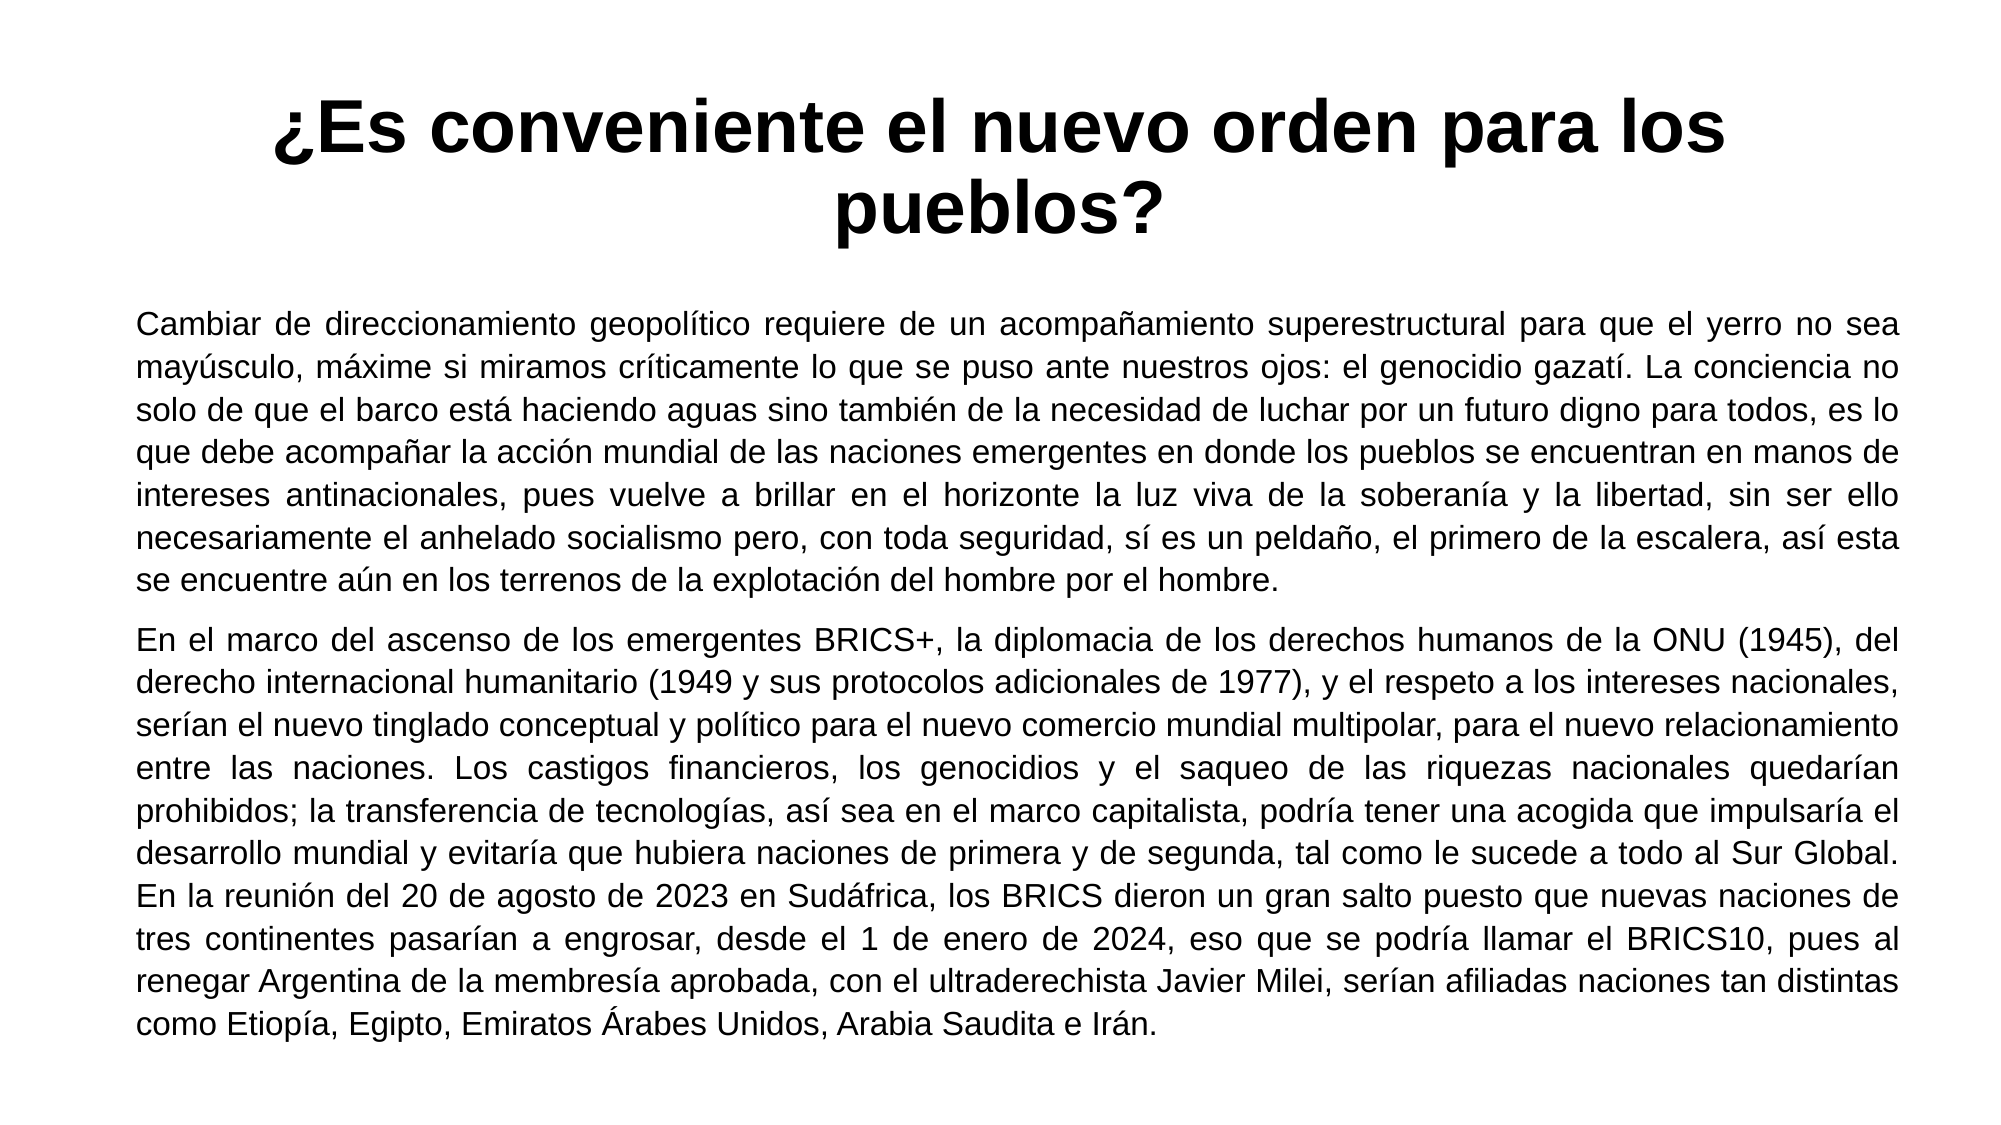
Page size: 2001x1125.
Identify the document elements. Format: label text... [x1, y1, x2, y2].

text_box Cambiar de direccionamiento geopolítico requiere de un acompañamiento superestructural para que el yerro no sea mayúsculo, máxime si miramos críticamente lo que se puso ante nuestros ojos: el genocidio gazatí. La conciencia no solo de que el barco está haciendo aguas sino también de la necesidad de luchar por un futuro digno para todos, es lo que debe acompañar la acción mundial de las naciones emergentes en donde los pueblos se encuentran en manos de intereses antinacionales, pues vuelve a brillar en el horizonte la luz viva de la soberanía y la libertad, sin ser ello necesariamente el anhelado socialismo pero, con toda seguridad, sí es un peldaño, el primero de la escalera, así esta se encuentre aún en los terrenos de la explotación del hombre por el hombre. En el marco del ascenso de los emergentes BRICS+, la diplomacia de los derechos humanos de la ONU (1945), del derecho internacional humanitario (1949 y sus protocolos adicionales de 1977), y el respeto a los intereses nacionales, serían el nuevo tinglado conceptual y político para el nuevo comercio mundial multipolar, para el nuevo relacionamiento entre las naciones. Los castigos financieros, los genocidios y el saqueo de las riquezas nacionales quedarían prohibidos; la transferencia de tecnologías, así sea en el marco capitalista, podría tener una acogida que impulsaría el desarrollo mundial y evitaría que hubiera naciones de primera y de segunda, tal como le sucede a todo al Sur Global. En la reunión del 20 de agosto de 2023 en Sudáfrica, los BRICS dieron un gran salto puesto que nuevas naciones de tres continentes pasarían a engrosar, desde el 1 de enero de 2024, eso que se podría llamar el BRICS10, pues al renegar Argentina de la membresía aprobada, con el ultraderechista Javier Milei, serían afiliadas naciones tan distintas como Etiopía, Egipto, Emiratos Árabes Unidos, Arabia Saudita e Irán. [121, 292, 1918, 1050]
title ¿Es conveniente el nuevo orden para los pueblos? [137, 59, 1863, 278]
